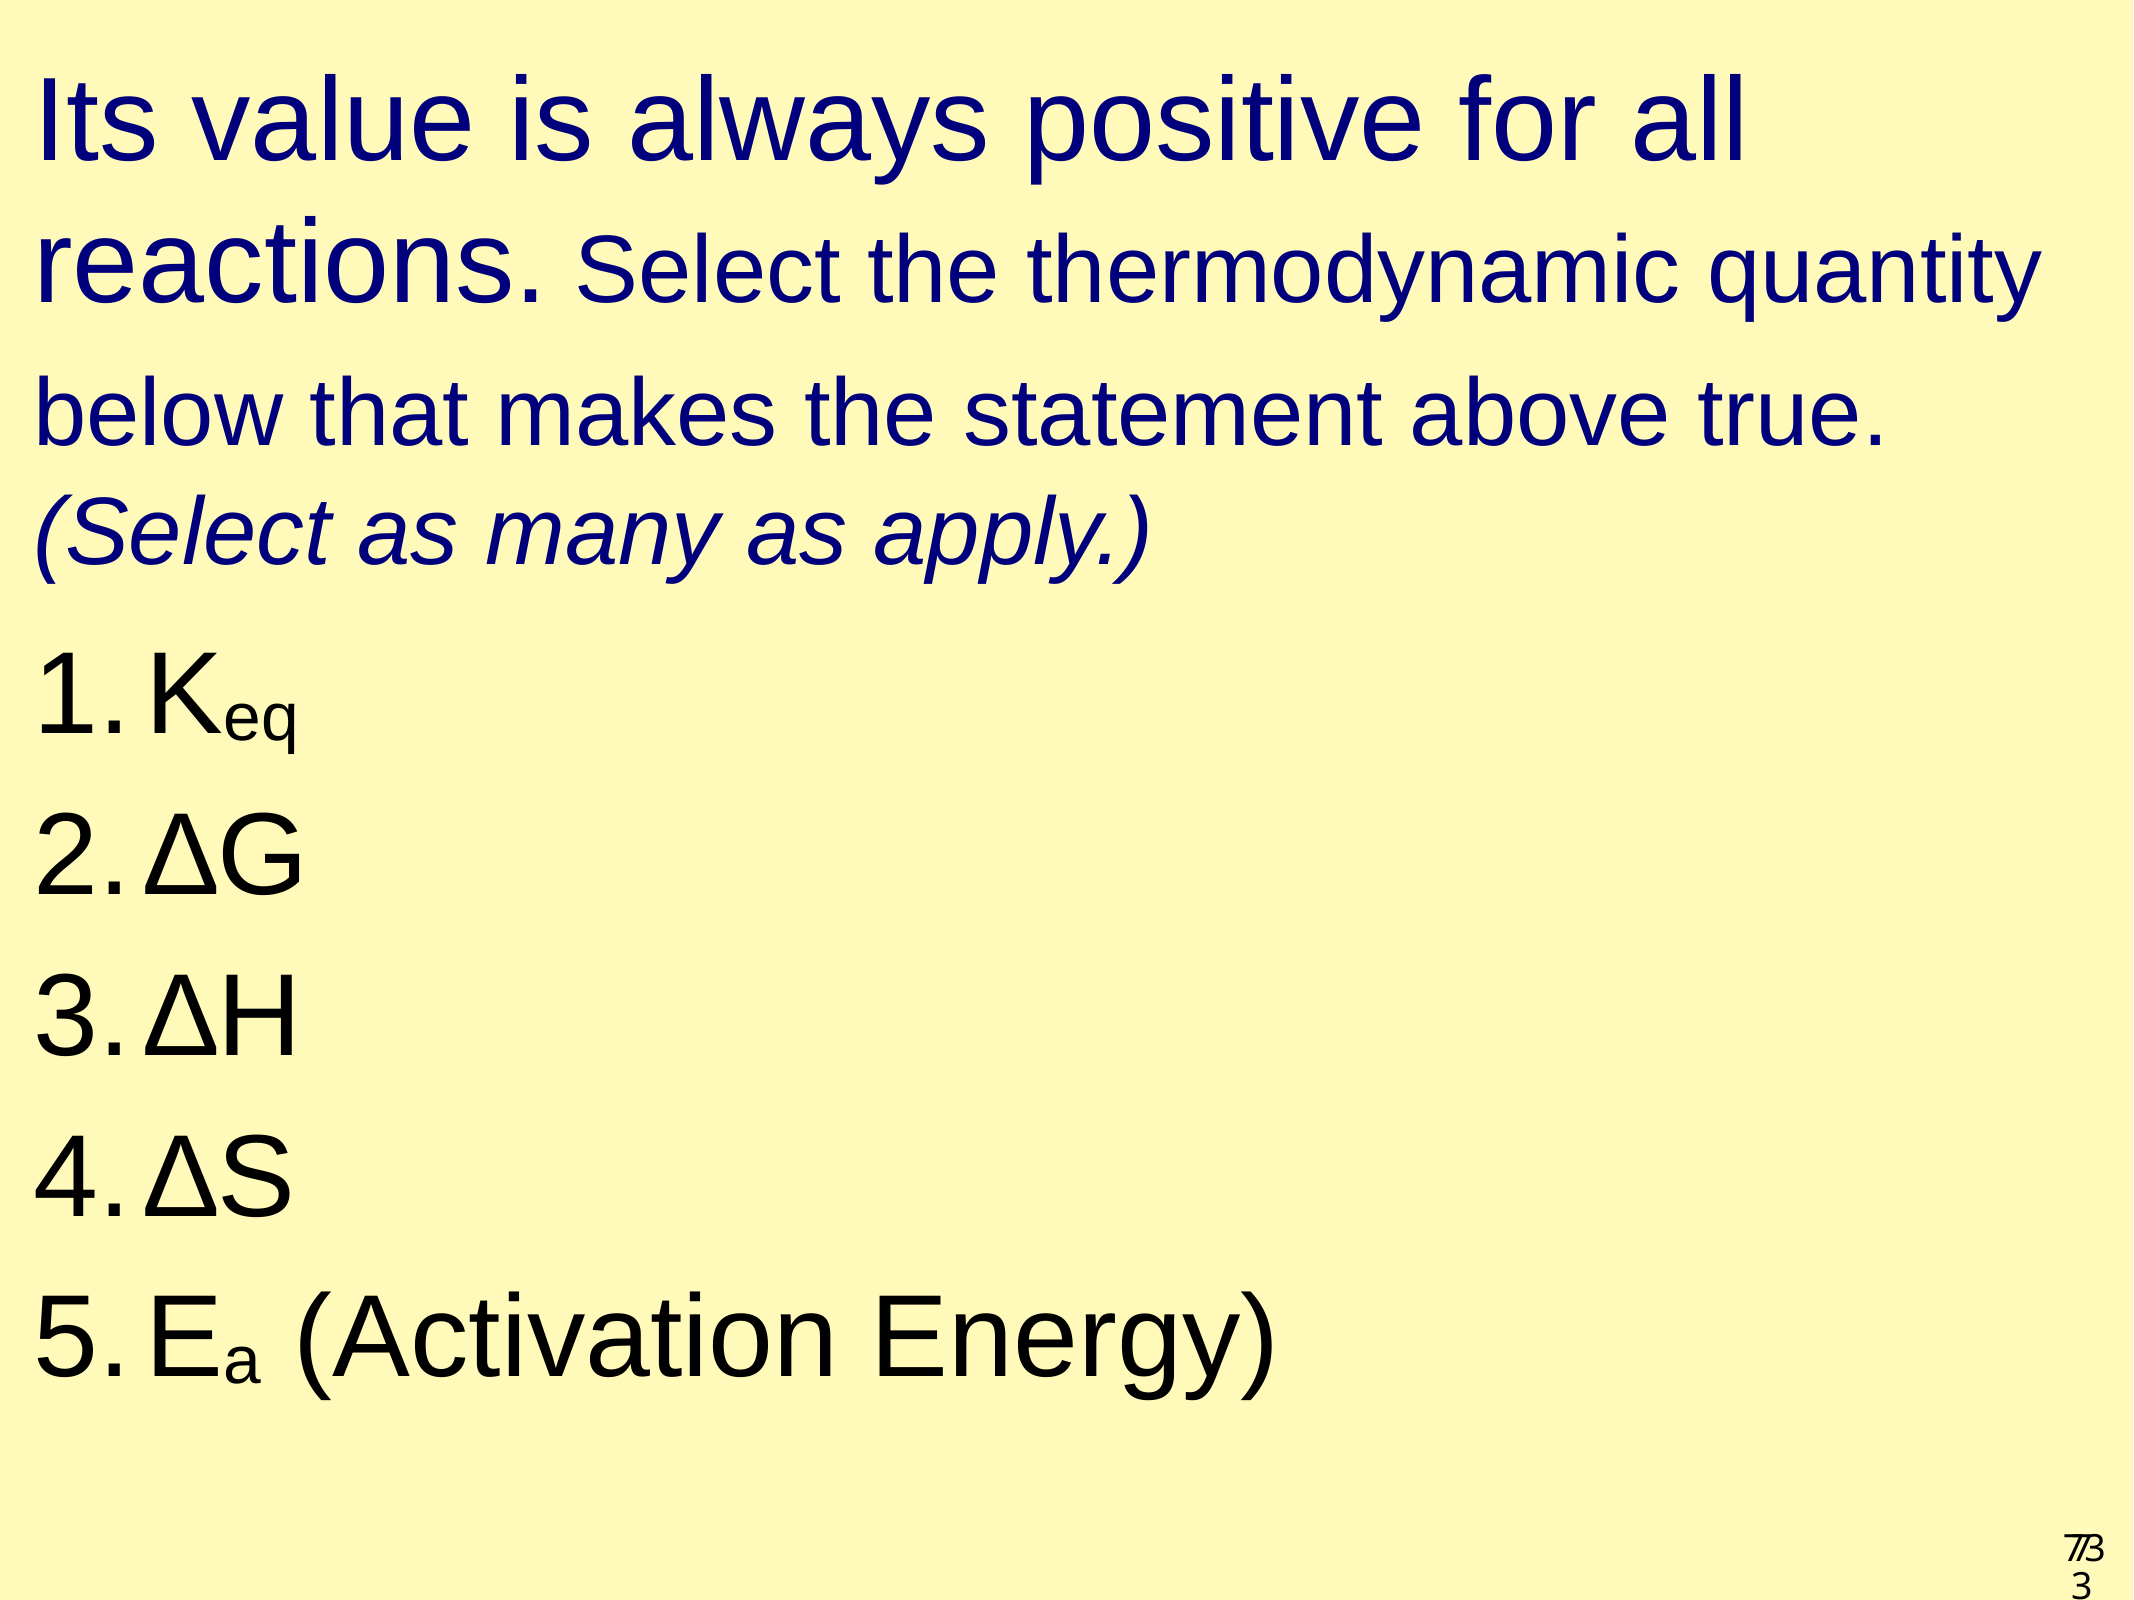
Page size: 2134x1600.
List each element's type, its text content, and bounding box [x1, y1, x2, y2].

title Its value is always positive for all reactions. Select the thermodynamic quantity below that makes the statement above true. (Select as many as apply.) [32, 41, 2116, 616]
text_box 73 [2056, 1516, 2113, 1578]
list Keq ∆G ∆H ∆S Ea (Activation Energy) [32, 616, 2116, 1578]
